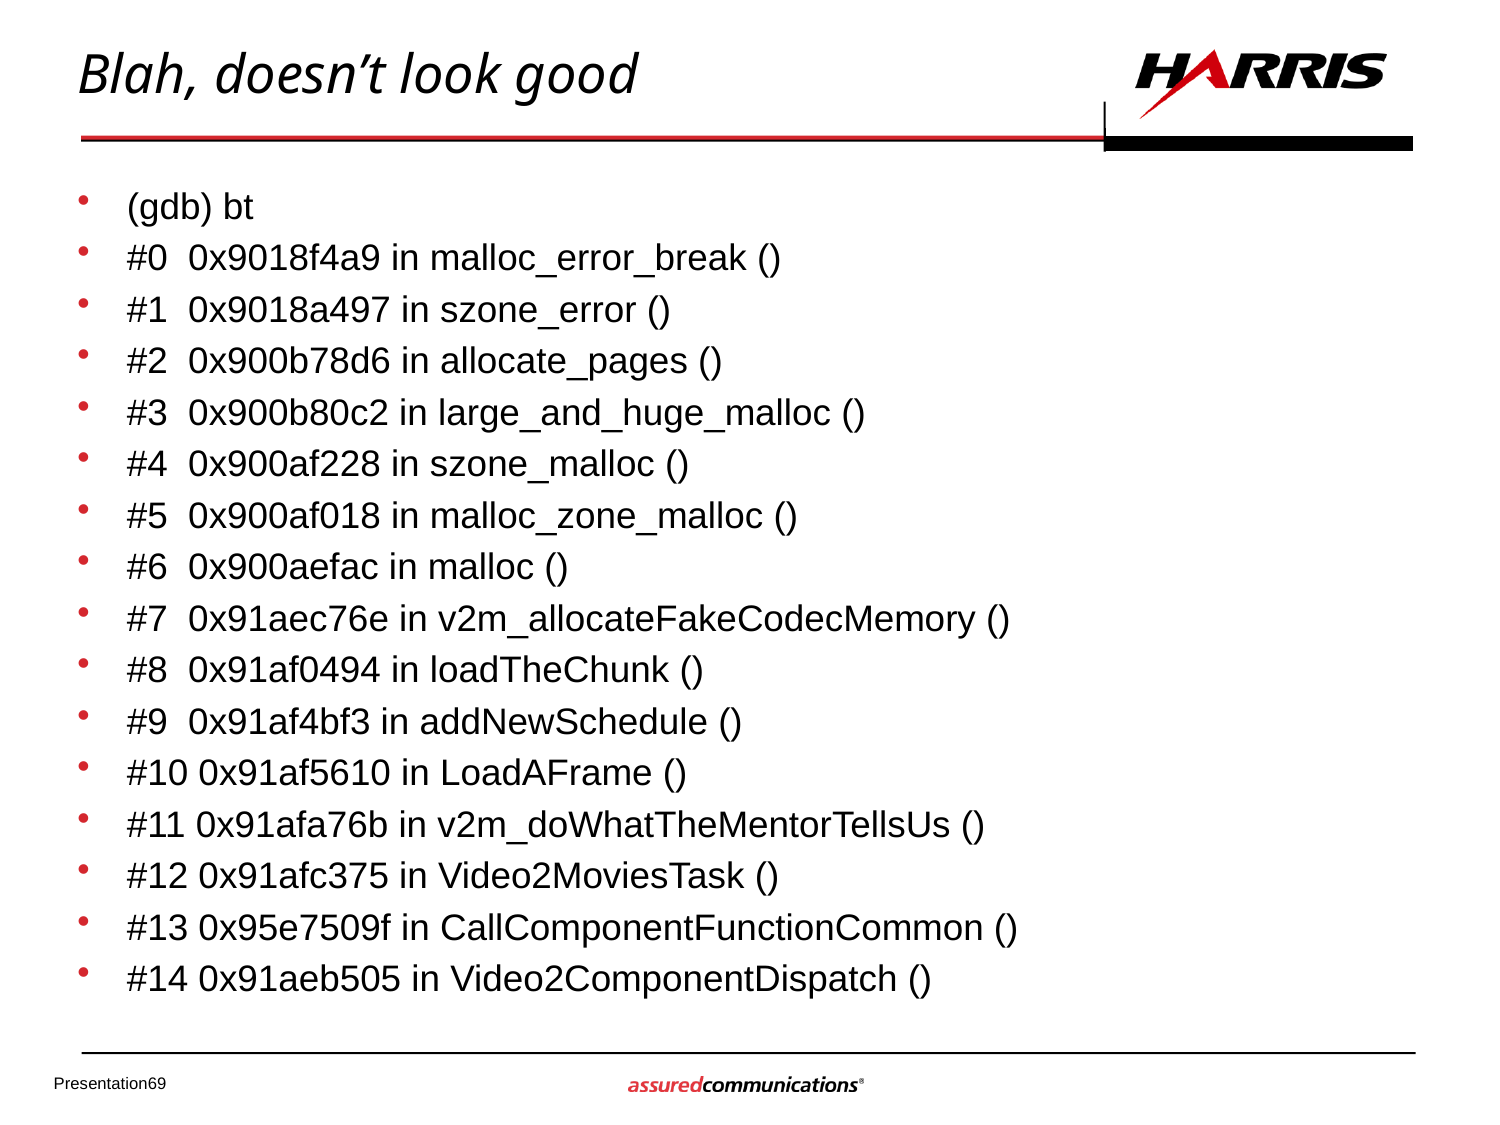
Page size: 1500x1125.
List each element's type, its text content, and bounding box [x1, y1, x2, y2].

title Blah, doesn’t look good [62, 27, 951, 117]
picture [628, 1076, 864, 1092]
list (gdb) bt #0 0x9018f4a9 in malloc_error_break () #1 0x9018a497 in szone_error () #2 0x900b78d6 in allocate_pages () #3 0x900b80c2 in large_and_huge_malloc () #4 0x900af228 in szone_malloc () #5 0x900af018 in malloc_zone_malloc () #6 0x900aefac in malloc () #7 0x91aec76e in v2m_allocateFakeCodecMemory () #8 0x91af0494 in loadTheChunk () #9 0x91af4bf3 in addNewSchedule () #10 0x91af5610 in LoadAFrame () #11 0x91afa76b in v2m_doWhatTheMentorTellsUs () #12 0x91afc375 in Video2MoviesTask () #13 0x95e7509f in CallComponentFunctionCommon () #14 0x91aeb505 in Video2ComponentDispatch () [62, 174, 1429, 1020]
picture [1135, 49, 1387, 119]
